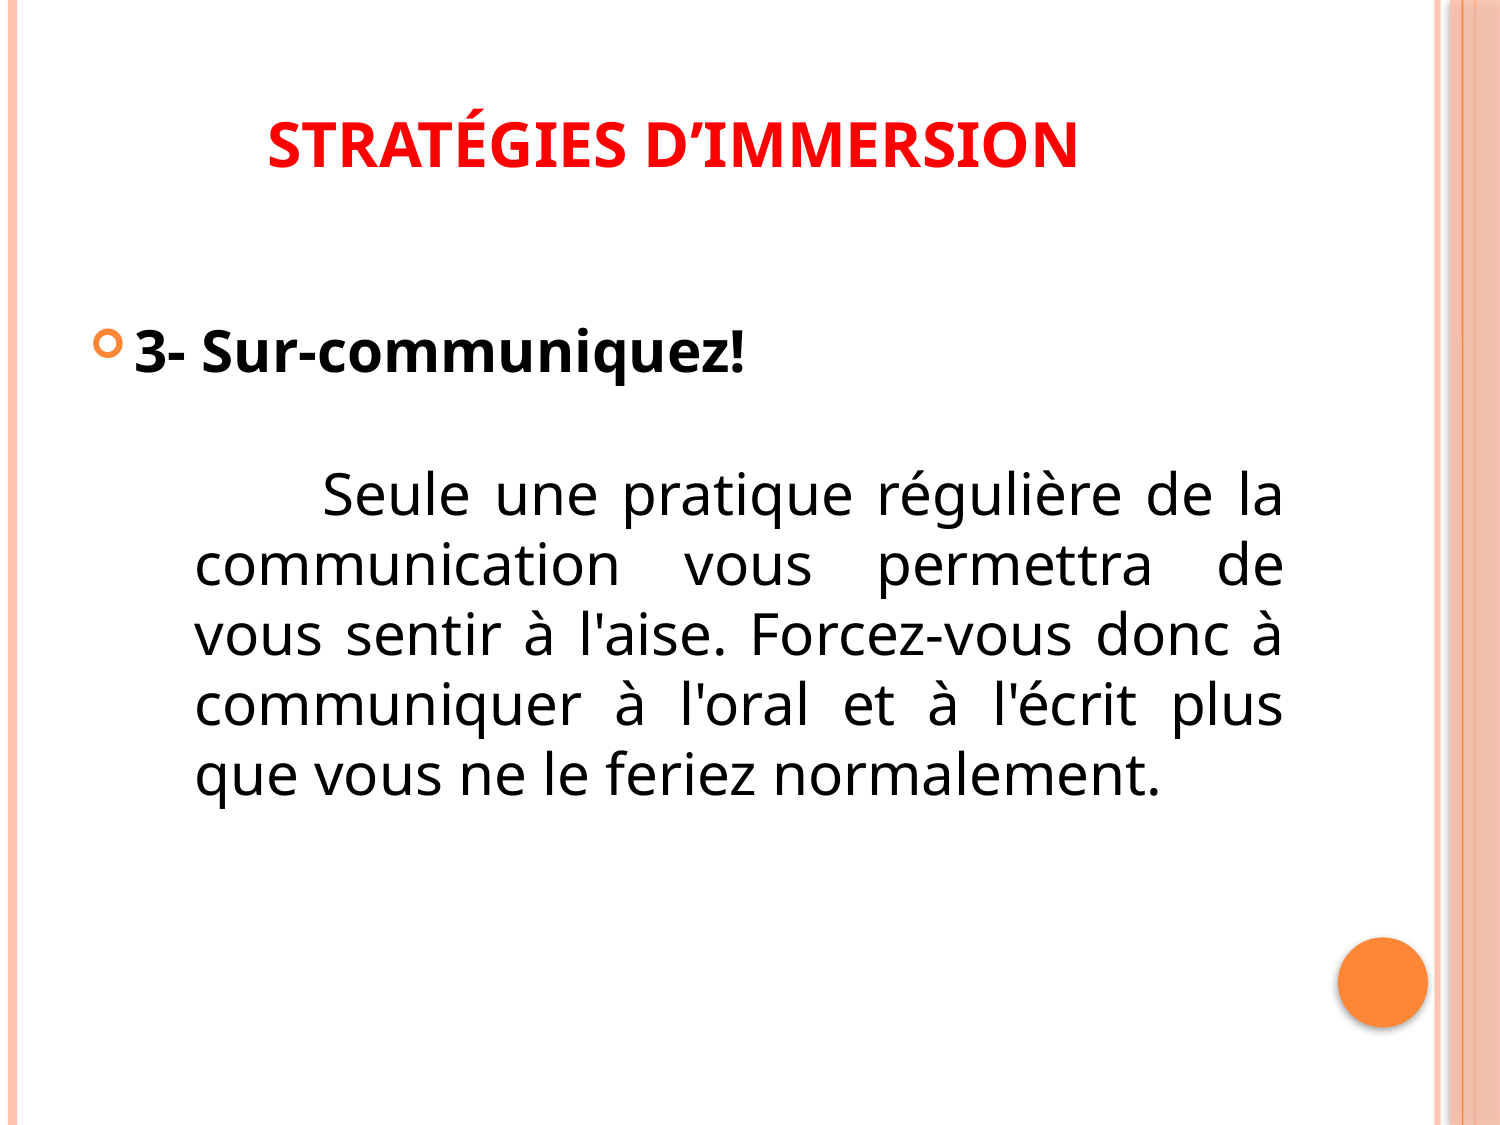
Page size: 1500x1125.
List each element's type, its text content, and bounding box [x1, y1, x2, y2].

list 3- Sur-communiquez! Seule une pratique régulière de la communication vous permettra de vous sentir à l'aise. Forcez-vous donc à communiquer à l'oral et à l'écrit plus que vous ne le feriez normalement. [75, 234, 1300, 973]
title Stratégies d’immersion [70, 0, 1296, 188]
